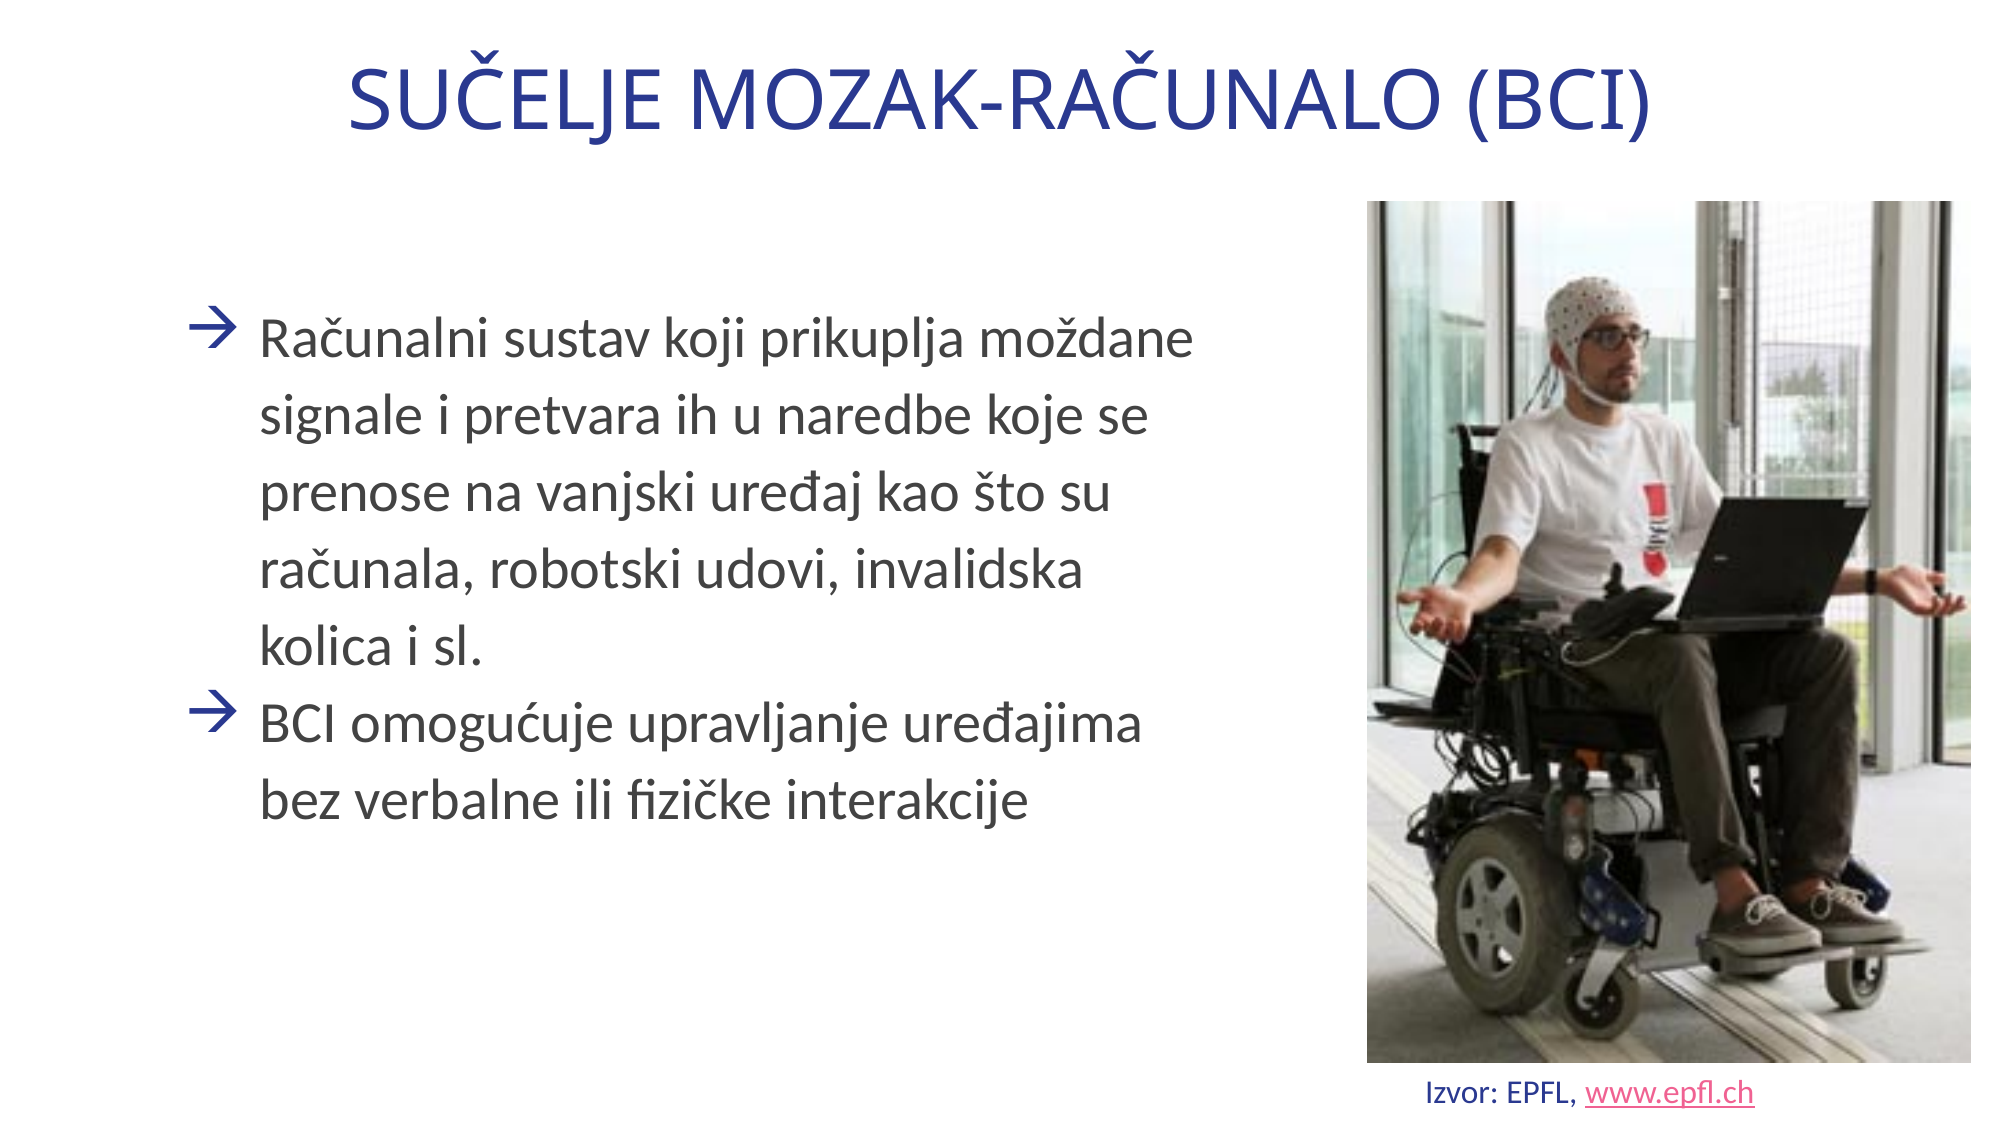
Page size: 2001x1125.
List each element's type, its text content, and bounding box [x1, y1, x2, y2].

picture [1367, 201, 1971, 1063]
title SUČELJE MOZAK-RAČUNALO (BCI) [174, 35, 1825, 171]
text_box Izvor: EPFL, www.epfl.ch [1410, 1071, 1891, 1118]
list Računalni sustav koji prikuplja moždane signale i pretvara ih u naredbe koje se prenose na vanjski uređaj kao što su računala, robotski udovi, invalidska kolica i sl. BCI omogućuje upravljanje uređajima bez verbalne ili fizičke interakcije [94, 284, 1217, 1051]
